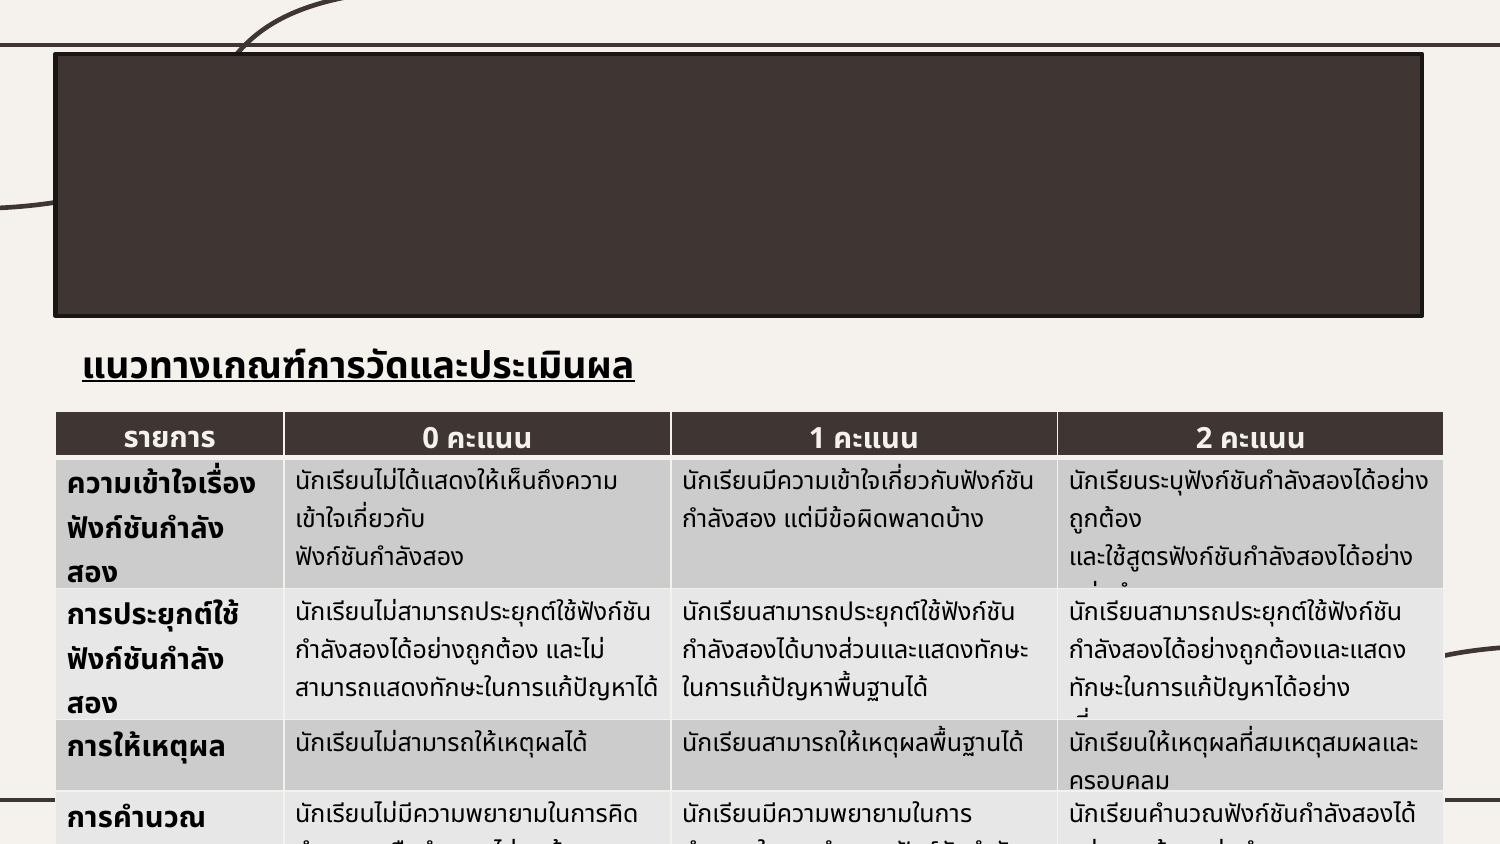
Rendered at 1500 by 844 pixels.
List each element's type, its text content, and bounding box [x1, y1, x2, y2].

table_header 0 คะแนน [285, 412, 670, 455]
table_cell นักเรียนระบุฟังก์ชันกำลังสองได้อย่างถูกต้อง และใช้สูตรฟังก์ชันกำลังสองได้อย่างแม่นยำ [1058, 460, 1443, 588]
table_cell การประยุกต์ใช้ฟังก์ชันกำลังสอง [56, 589, 283, 719]
table_cell นักเรียนไม่ได้แสดงให้เห็นถึงความเข้าใจเกี่ยวกับ ฟังก์ชันกำลังสอง [285, 460, 670, 588]
text_box [55, 53, 1423, 316]
table_cell นักเรียนไม่มีความพยายามในการคิดคำนวณ หรือคำนวณไม่ถูกต้อง [285, 792, 670, 844]
table_cell การให้เหตุผล [56, 720, 283, 790]
table_cell นักเรียนสามารถประยุกต์ใช้ฟังก์ชันกำลังสองได้อย่างถูกต้องและแสดงทักษะในการแก้ปัญหาได้อย่างเชี่ยวชาญ [1058, 589, 1443, 719]
table_header รายการ [56, 412, 283, 455]
table_cell ความเข้าใจเรื่องฟังก์ชันกำลังสอง [56, 460, 283, 588]
table_cell นักเรียนมีความพยายามในการคำนวณในการคำนวณฟังก์ชันกำลังสอง หรือมีการคำนวณถูกต้องในบางส่วน [672, 792, 1057, 844]
table_cell นักเรียนให้เหตุผลที่สมเหตุสมผลและครอบคลุม [1058, 720, 1443, 790]
table_cell นักเรียนไม่สามารถให้เหตุผลได้ [285, 720, 670, 790]
table_cell นักเรียนคำนวณฟังก์ชันกำลังสองได้อย่างถูกต้องแม่นยำ [1058, 792, 1443, 844]
table_cell นักเรียนไม่สามารถประยุกต์ใช้ฟังก์ชันกำลังสองได้อย่างถูกต้อง และไม่สามารถแสดงทักษะในการแก้ปัญหาได้ [285, 589, 670, 719]
table_cell นักเรียนสามารถประยุกต์ใช้ฟังก์ชันกำลังสองได้บางส่วนและแสดงทักษะในการแก้ปัญหาพื้นฐานได้ [672, 589, 1057, 719]
table_cell นักเรียนสามารถให้เหตุผลพื้นฐานได้ [672, 720, 1057, 790]
text_box แนวทางเกณฑ์การวัดและประเมินผล [66, 333, 1434, 394]
table_cell นักเรียนมีความเข้าใจเกี่ยวกับฟังก์ชันกำลังสอง แต่มีข้อผิดพลาดบ้าง [672, 460, 1057, 588]
table_header 1 คะแนน [672, 412, 1057, 455]
table_cell การคำนวณปริมาตร [56, 792, 283, 844]
table_header 2 คะแนน [1058, 412, 1443, 455]
